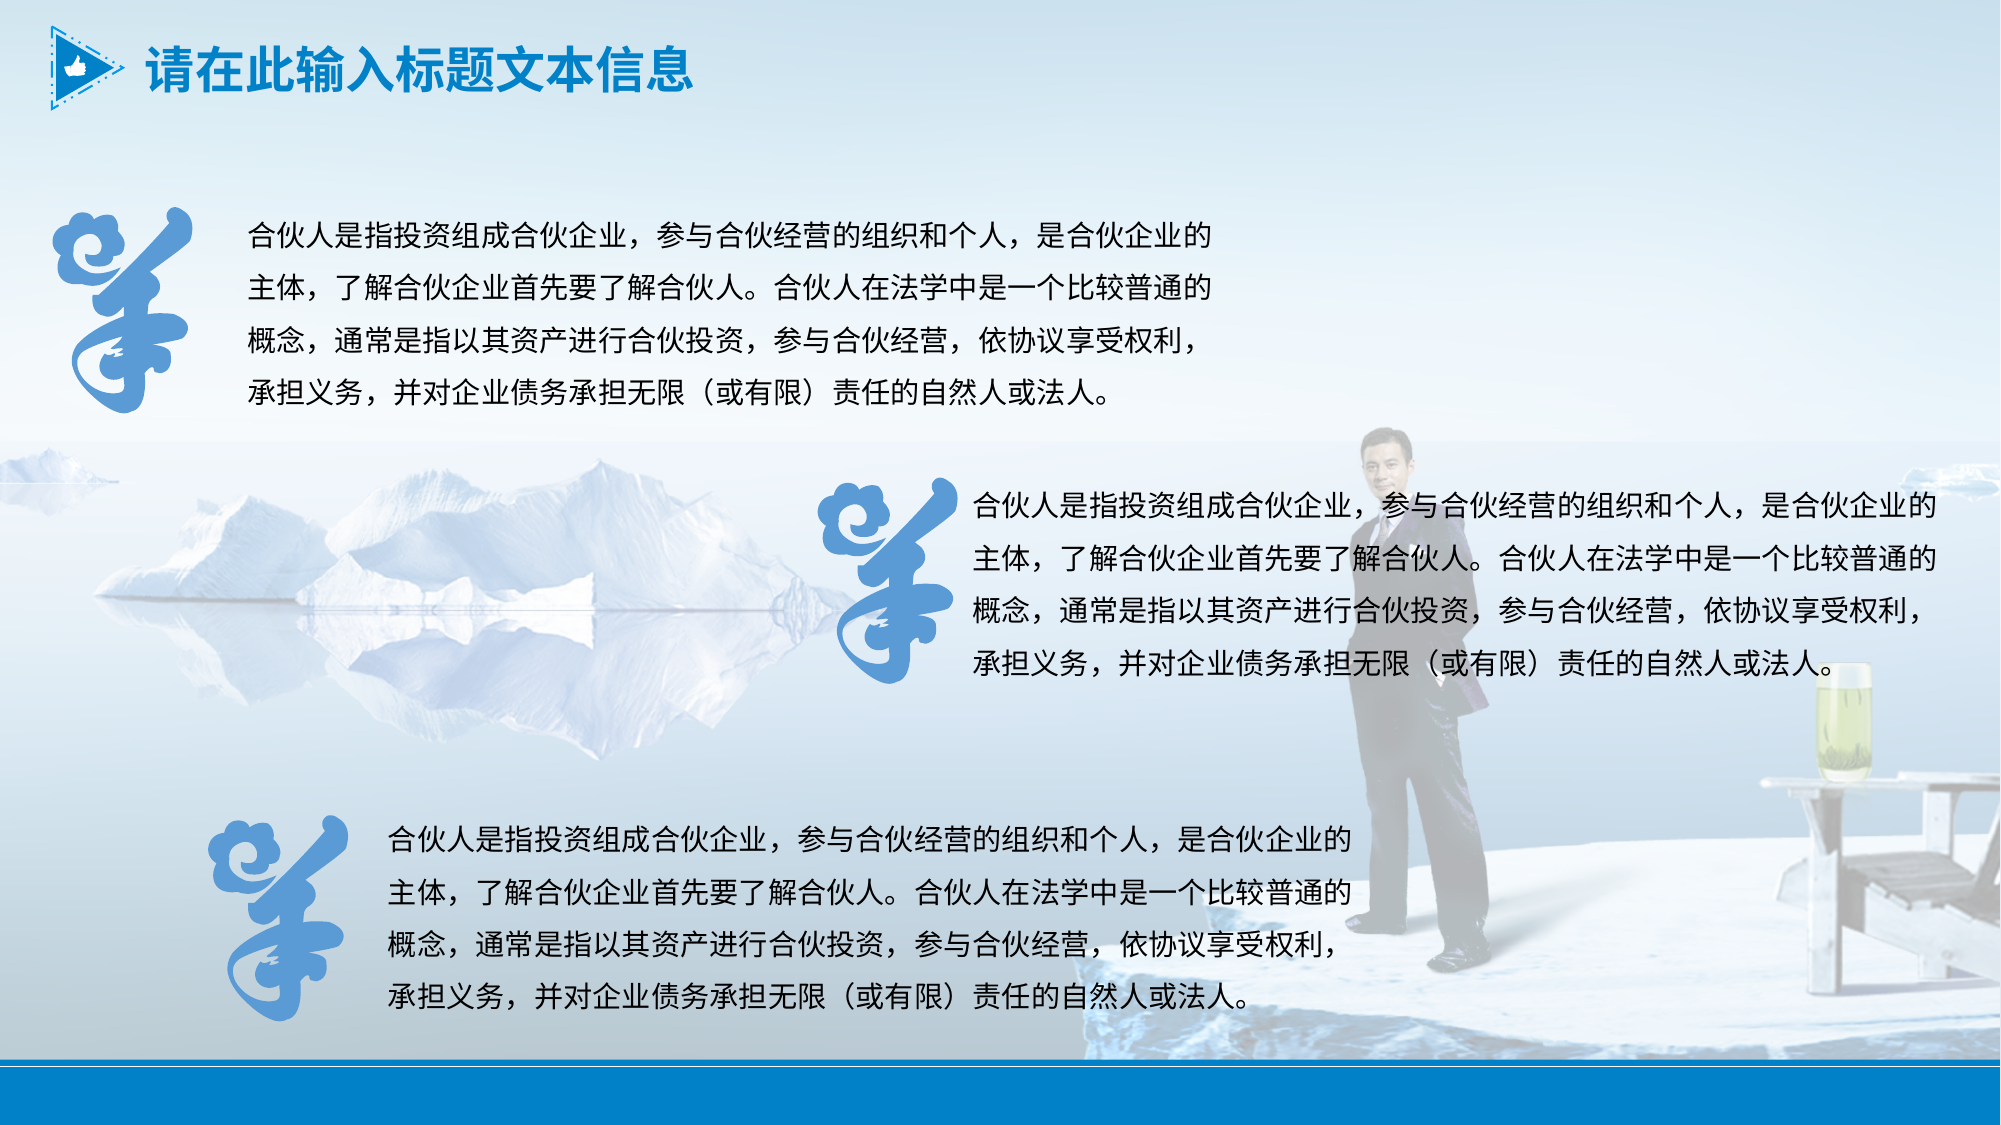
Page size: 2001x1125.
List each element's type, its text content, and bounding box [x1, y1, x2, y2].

text_box 合伙人是指投资组成合伙企业，参与合伙经营的组织和个人，是合伙企业的主体，了解合伙企业首先要了解合伙人。合伙人在法学中是一个比较普通的概念，通常是指以其资产进行合伙投资，参与合伙经营，依协议享受权利，承担义务，并对企业债务承担无限（或有限）责任的自然人或法人。 [957, 462, 1958, 688]
text_box [208, 820, 281, 894]
text_box 合伙人是指投资组成合伙企业，参与合伙经营的组织和个人，是合伙企业的主体，了解合伙企业首先要了解合伙人。合伙人在法学中是一个比较普通的概念，通常是指以其资产进行合伙投资，参与合伙经营，依协议享受权利，承担义务，并对企业债务承担无限（或有限）责任的自然人或法人。 [232, 192, 1233, 417]
text_box [52, 212, 125, 286]
text_box 合伙人是指投资组成合伙企业，参与合伙经营的组织和个人，是合伙企业的主体，了解合伙企业首先要了解合伙人。合伙人在法学中是一个比较普通的概念，通常是指以其资产进行合伙投资，参与合伙经营，依协议享受权利，承担义务，并对企业债务承担无限（或有限）责任的自然人或法人。 [373, 796, 1374, 1022]
text_box [227, 815, 349, 1022]
text_box [817, 482, 890, 557]
text_box [71, 207, 193, 414]
text_box [836, 477, 957, 684]
